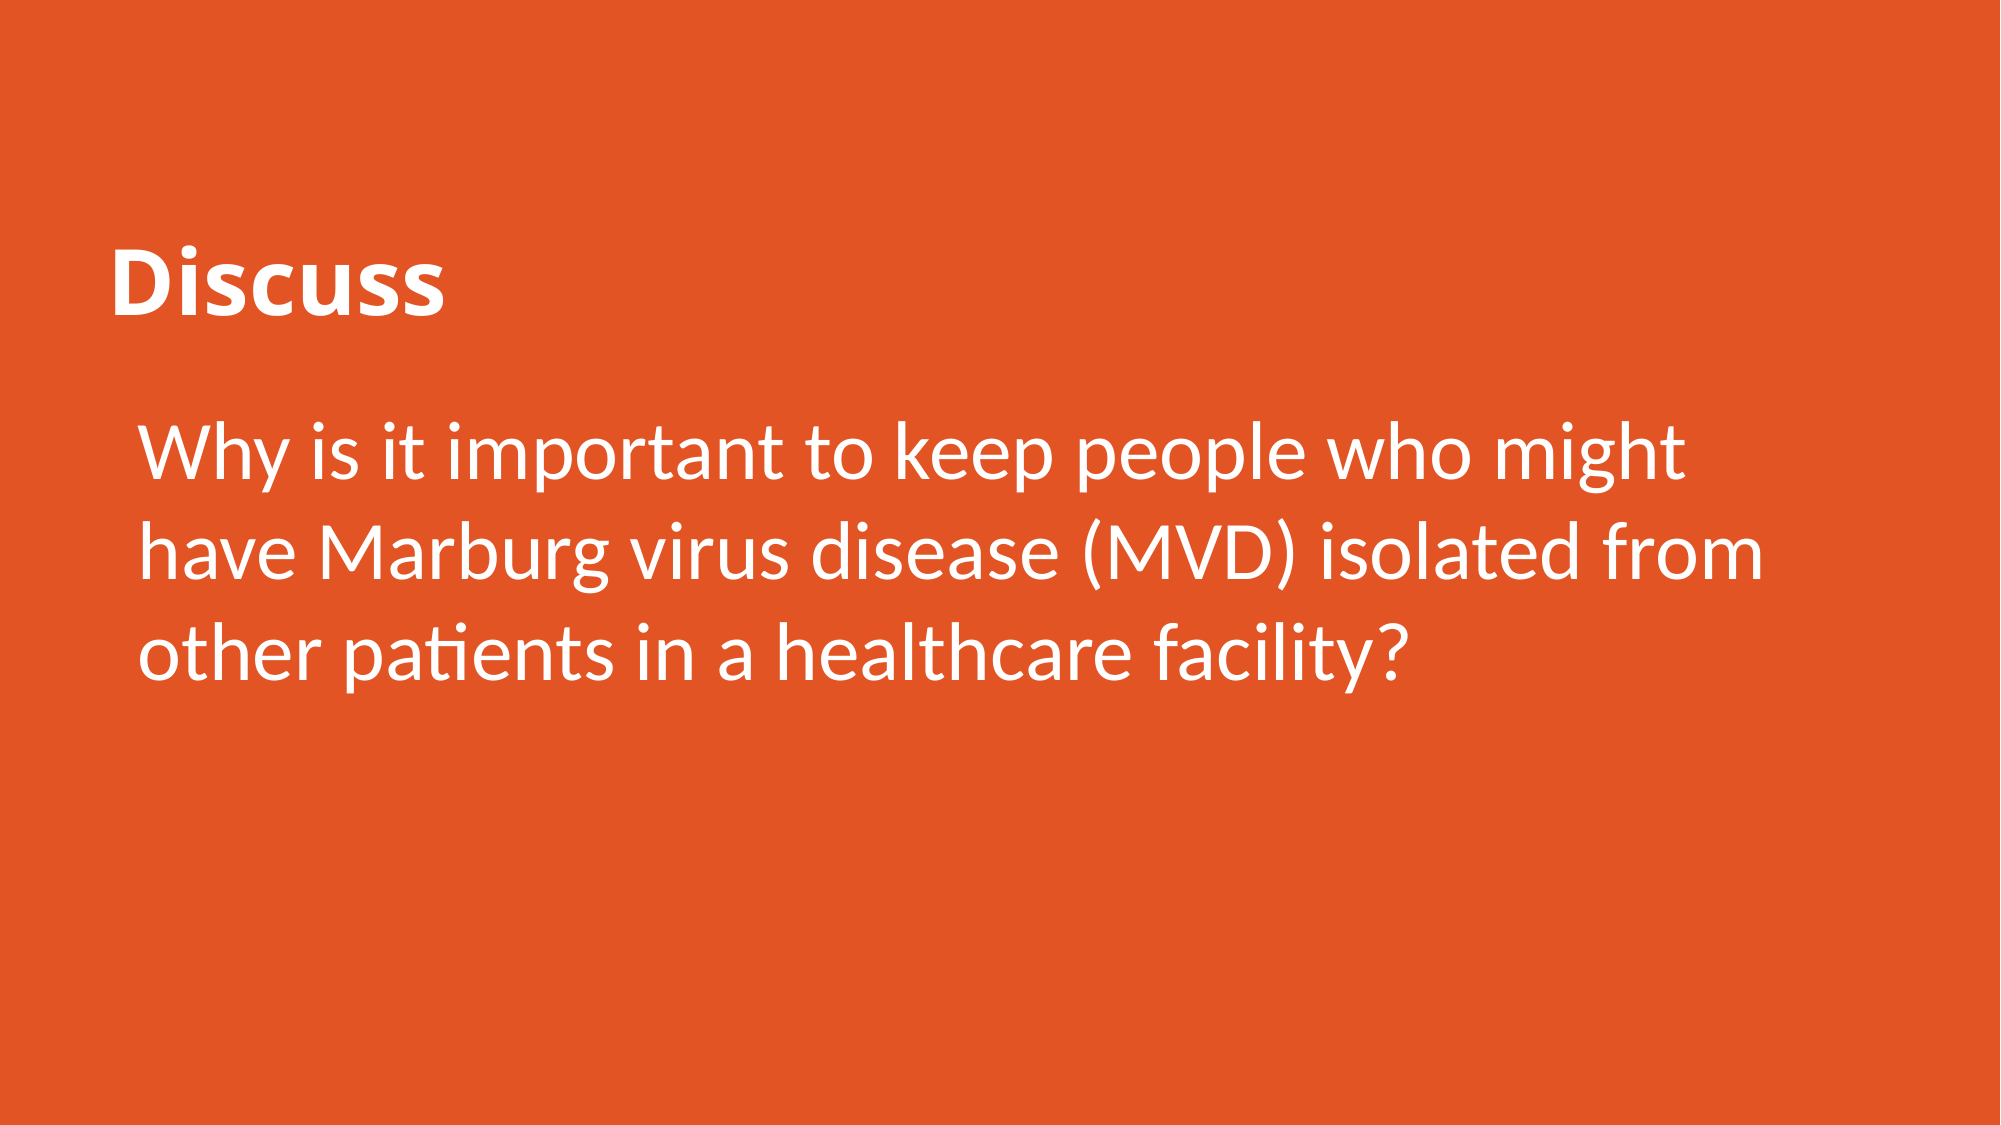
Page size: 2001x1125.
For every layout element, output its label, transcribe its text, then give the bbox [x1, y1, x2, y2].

title Discuss [92, 195, 1908, 342]
text_box Why is it important to keep people who might have Marburg virus disease (MVD) isolated from other patients in a healthcare facility? [122, 389, 1840, 904]
